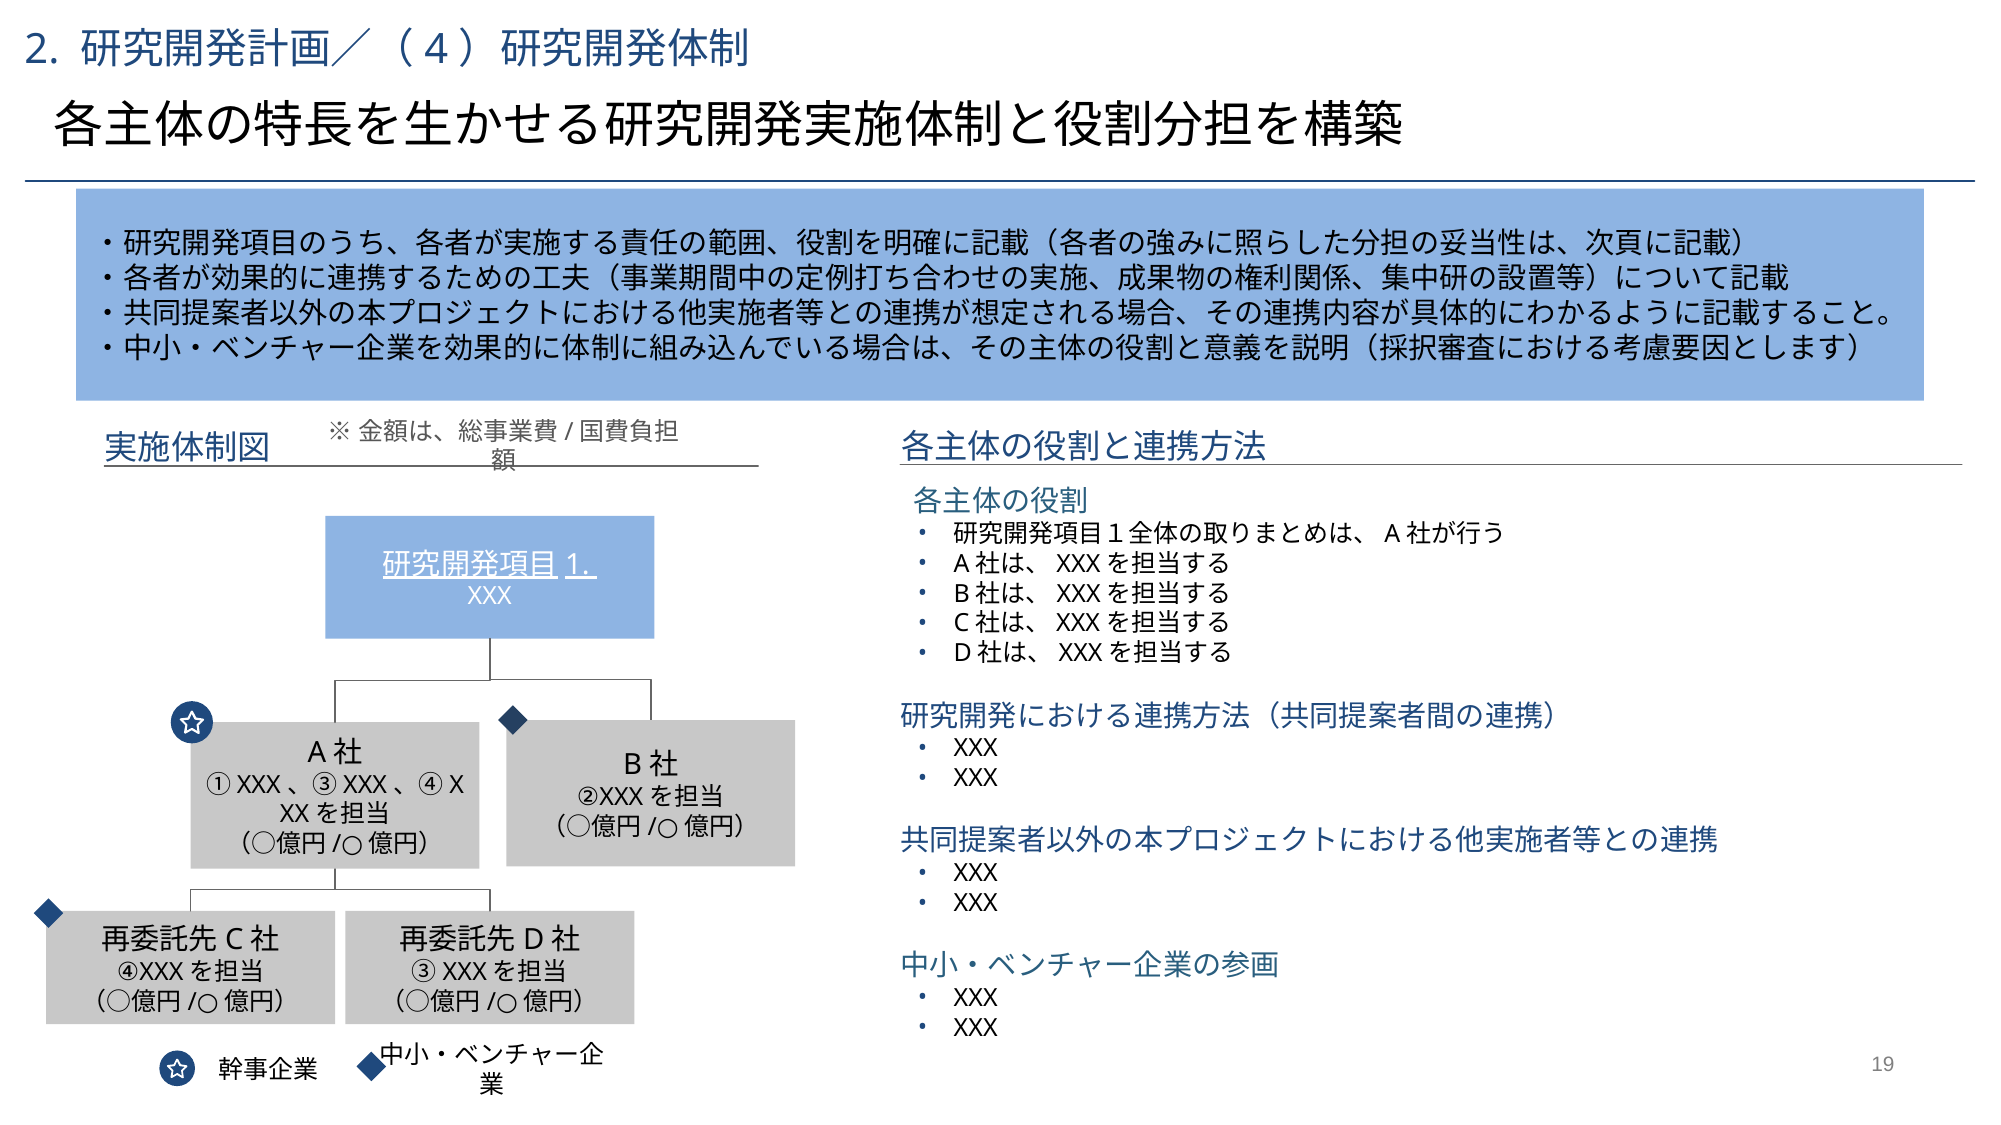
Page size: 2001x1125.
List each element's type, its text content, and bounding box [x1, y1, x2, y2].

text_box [159, 1050, 356, 1087]
text_box ※金額は、総事業費/国費負担額 [299, 467, 708, 471]
text_box [497, 704, 529, 736]
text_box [104, 418, 759, 467]
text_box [170, 700, 214, 744]
text_box 各主体の特長を生かせる研究開発実施体制と役割分担を構築 [53, 99, 1899, 154]
text_box 再委託先C社 ④XXXを担当 （○億円/○億円） [45, 910, 336, 1025]
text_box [356, 1042, 624, 1095]
text_box 研究開発項目1. XXX [325, 515, 655, 640]
text_box 各主体の役割 研究開発項目１全体の取りまとめは、A社が行う A社は、XXXを担当する B社は、XXXを担当する C社は、XXXを担当する D社は、XXXを担当する 研究開発における連携方法（共同提案者間の連携） XXX XXX 共同提案者以外の本プロジェクトにおける他実施者等との連携 XXX XXX 中小・ベンチャー企業の参画 XXX XXX [900, 482, 1962, 1112]
text_box B社 ②XXXを担当 （○億円/○億円） [505, 719, 796, 867]
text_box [391, 812, 434, 968]
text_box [529, 598, 612, 761]
text_box 再委託先D社 ③XXXを担当 （○億円/○億円） [345, 910, 635, 1025]
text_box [370, 602, 455, 759]
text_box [241, 817, 285, 963]
text_box A社 ①XXX、③XXX、④XXXを担当 （○億円/○億円） [190, 721, 480, 870]
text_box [900, 410, 1962, 466]
text_box 2. 研究開発計画／（4）研究開発体制 [24, 28, 1818, 74]
text_box ・研究開発項目のうち、各者が実施する責任の範囲、役割を明確に記載（各者の強みに照らした分担の妥当性は、次頁に記載） ・各者が効果的に連携するための工夫（事業期間中の定例打ち合わせの実施、成果物の権利関係、集中研の設置等）について記載 ・共同提案者以外の本プロジェクトにおける他実施者等との連携が想定される場合、その連携内容が具体的にわかるように記載すること。 ・中小・ベンチャー企業を効果的に体制に組み込んでいる場合は、その主体の役割と意義を説明（採択審査における考慮要因とします） [76, 188, 1924, 401]
text_box [33, 897, 64, 929]
